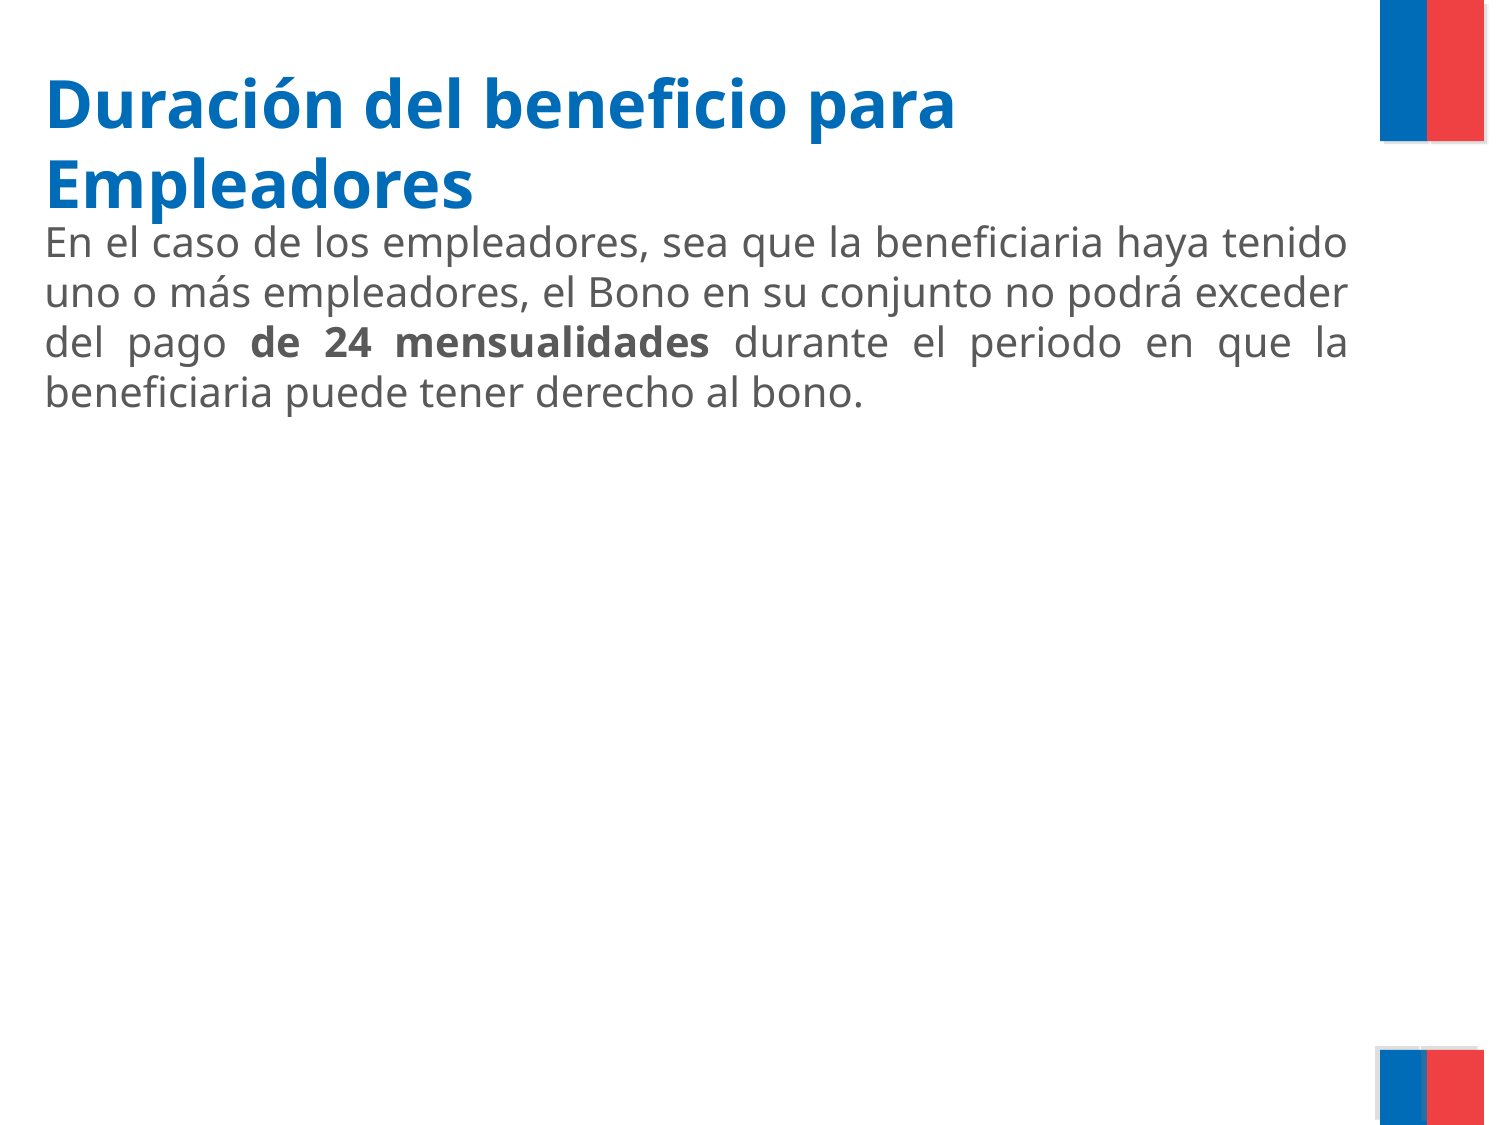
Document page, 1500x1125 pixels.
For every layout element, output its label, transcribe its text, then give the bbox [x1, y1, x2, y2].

list En el caso de los empleadores, sea que la beneficiaria haya tenido uno o más empleadores, el Bono en su conjunto no podrá exceder del pago de 24 mensualidades durante el periodo en que la beneficiaria puede tener derecho al bono. [29, 207, 1365, 670]
title Duración del beneficio para Empleadores [29, 54, 1400, 173]
